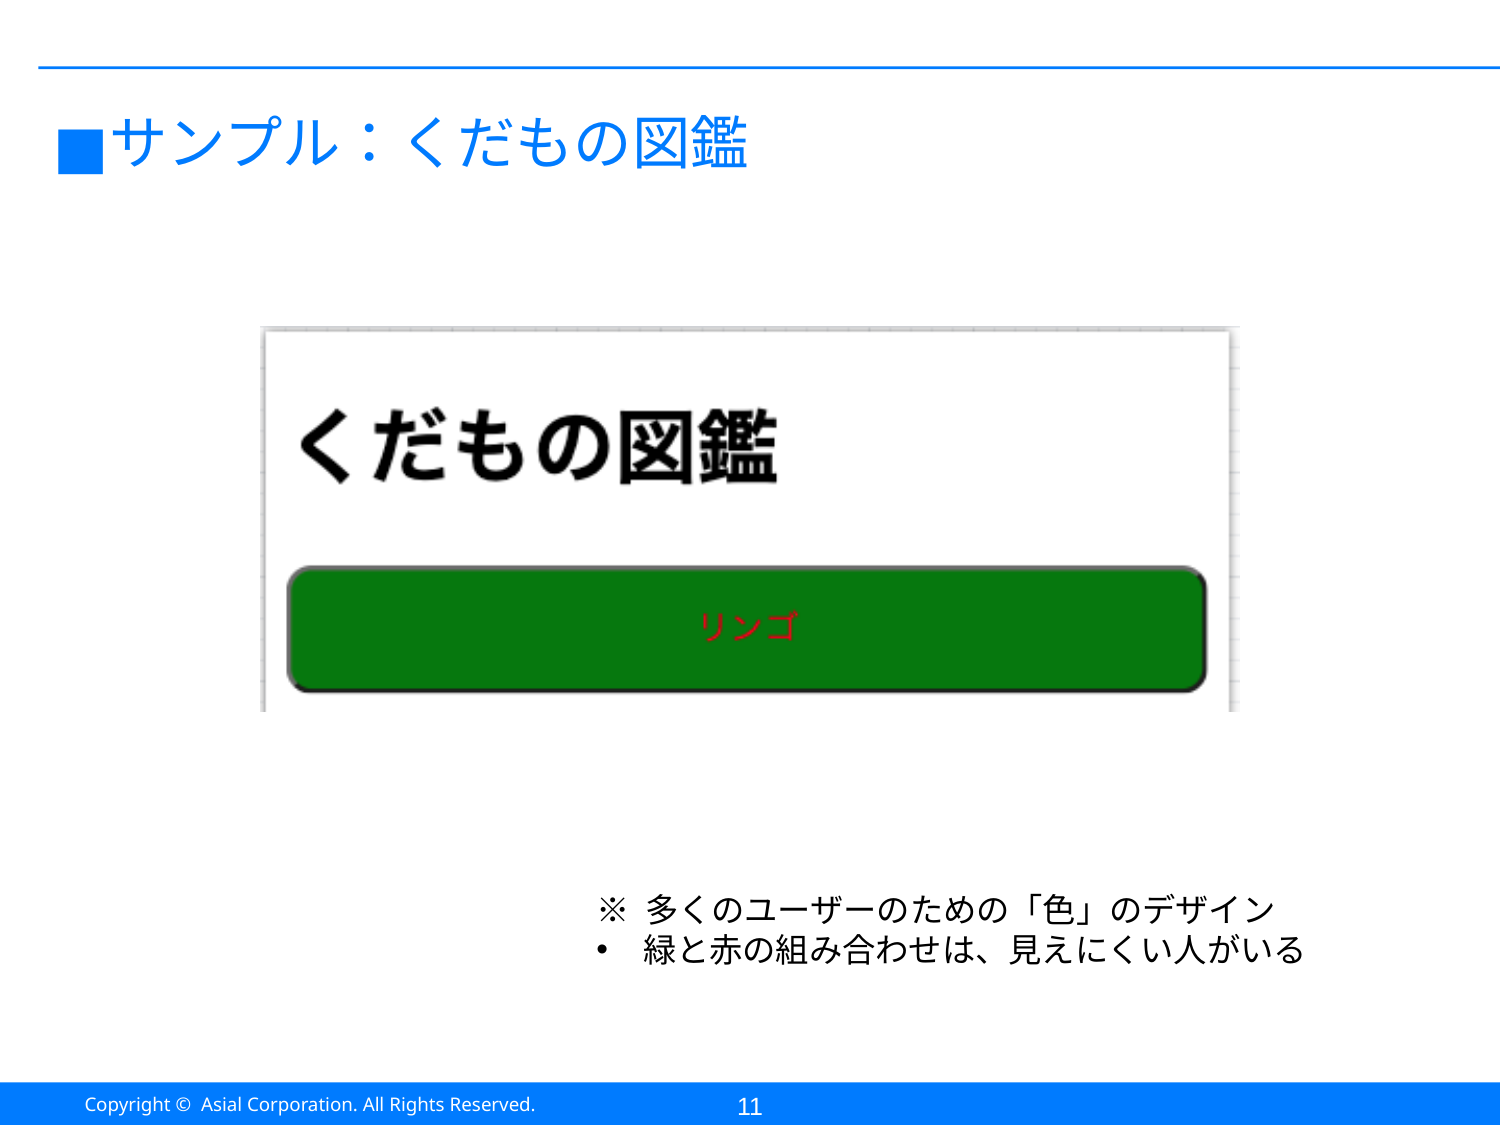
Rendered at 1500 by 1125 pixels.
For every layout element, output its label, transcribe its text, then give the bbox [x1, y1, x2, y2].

picture [260, 325, 1240, 712]
text_box ※ 多くのユーザーのための「色」のデザイン 緑と赤の組み合わせは、見えにくい人がいる [581, 881, 1400, 977]
slide_number 11 [581, 1075, 919, 1125]
list サンプル：くだもの図鑑 [38, 84, 1459, 988]
